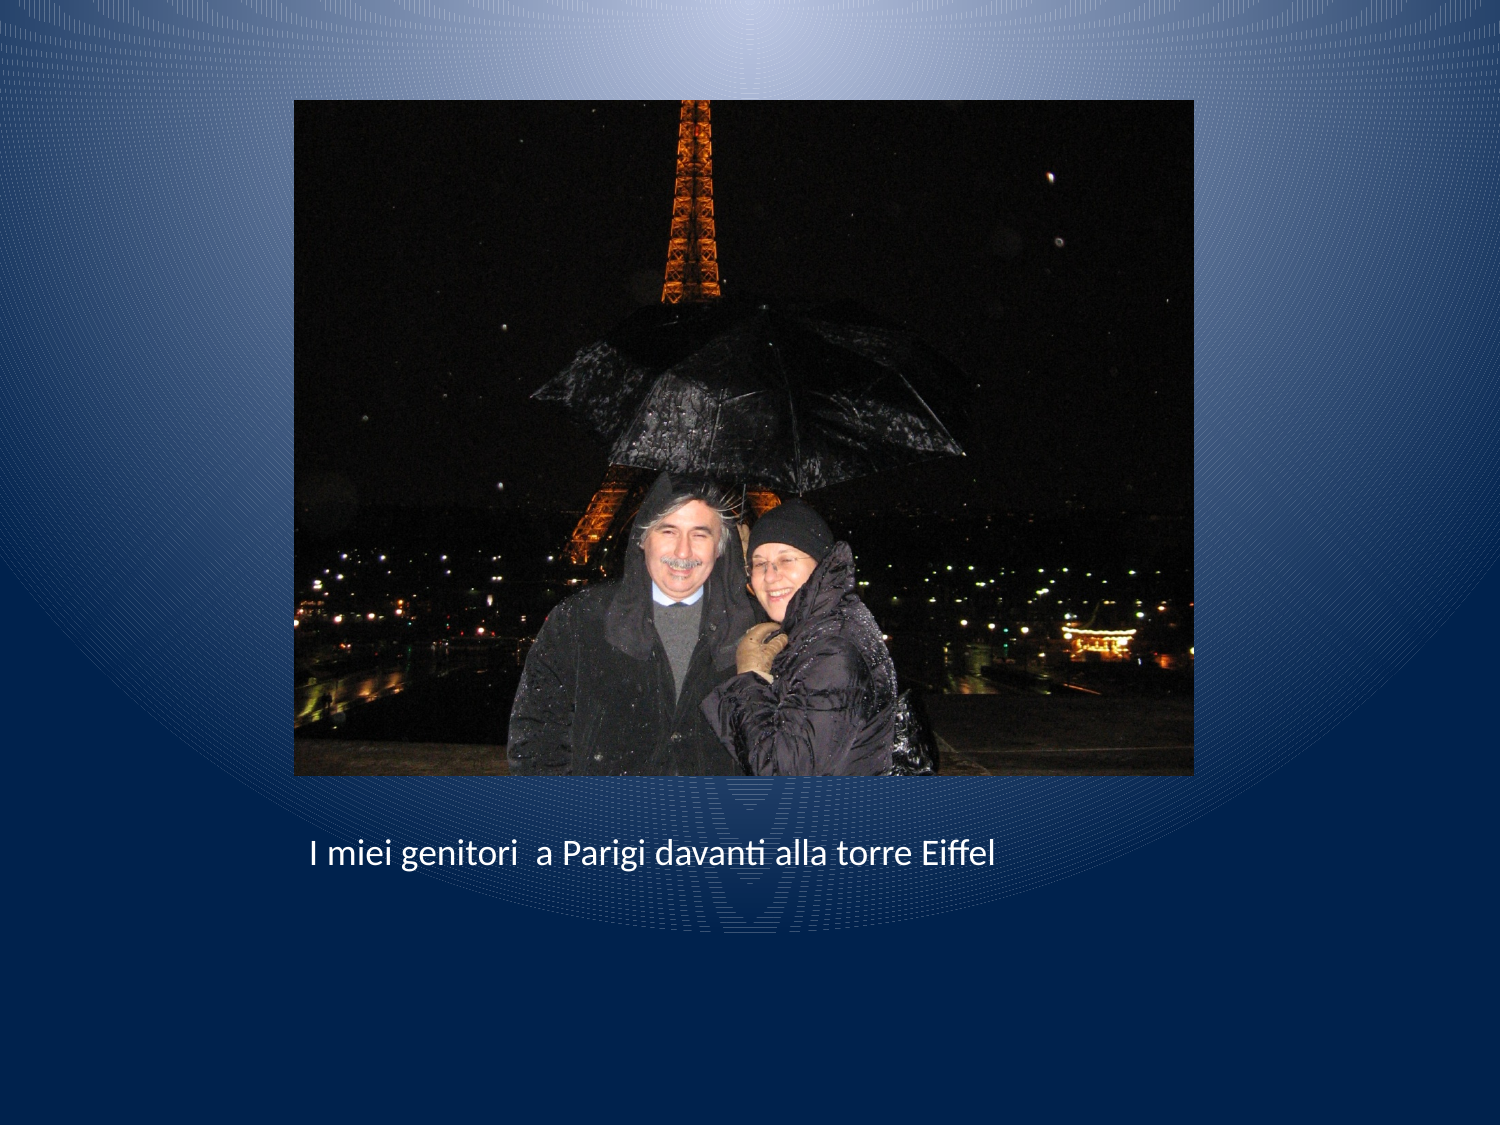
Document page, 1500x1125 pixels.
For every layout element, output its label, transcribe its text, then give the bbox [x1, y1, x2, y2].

picture [293, 100, 1195, 776]
title I miei genitori a Parigi davanti alla torre Eiffel [294, 787, 1194, 881]
